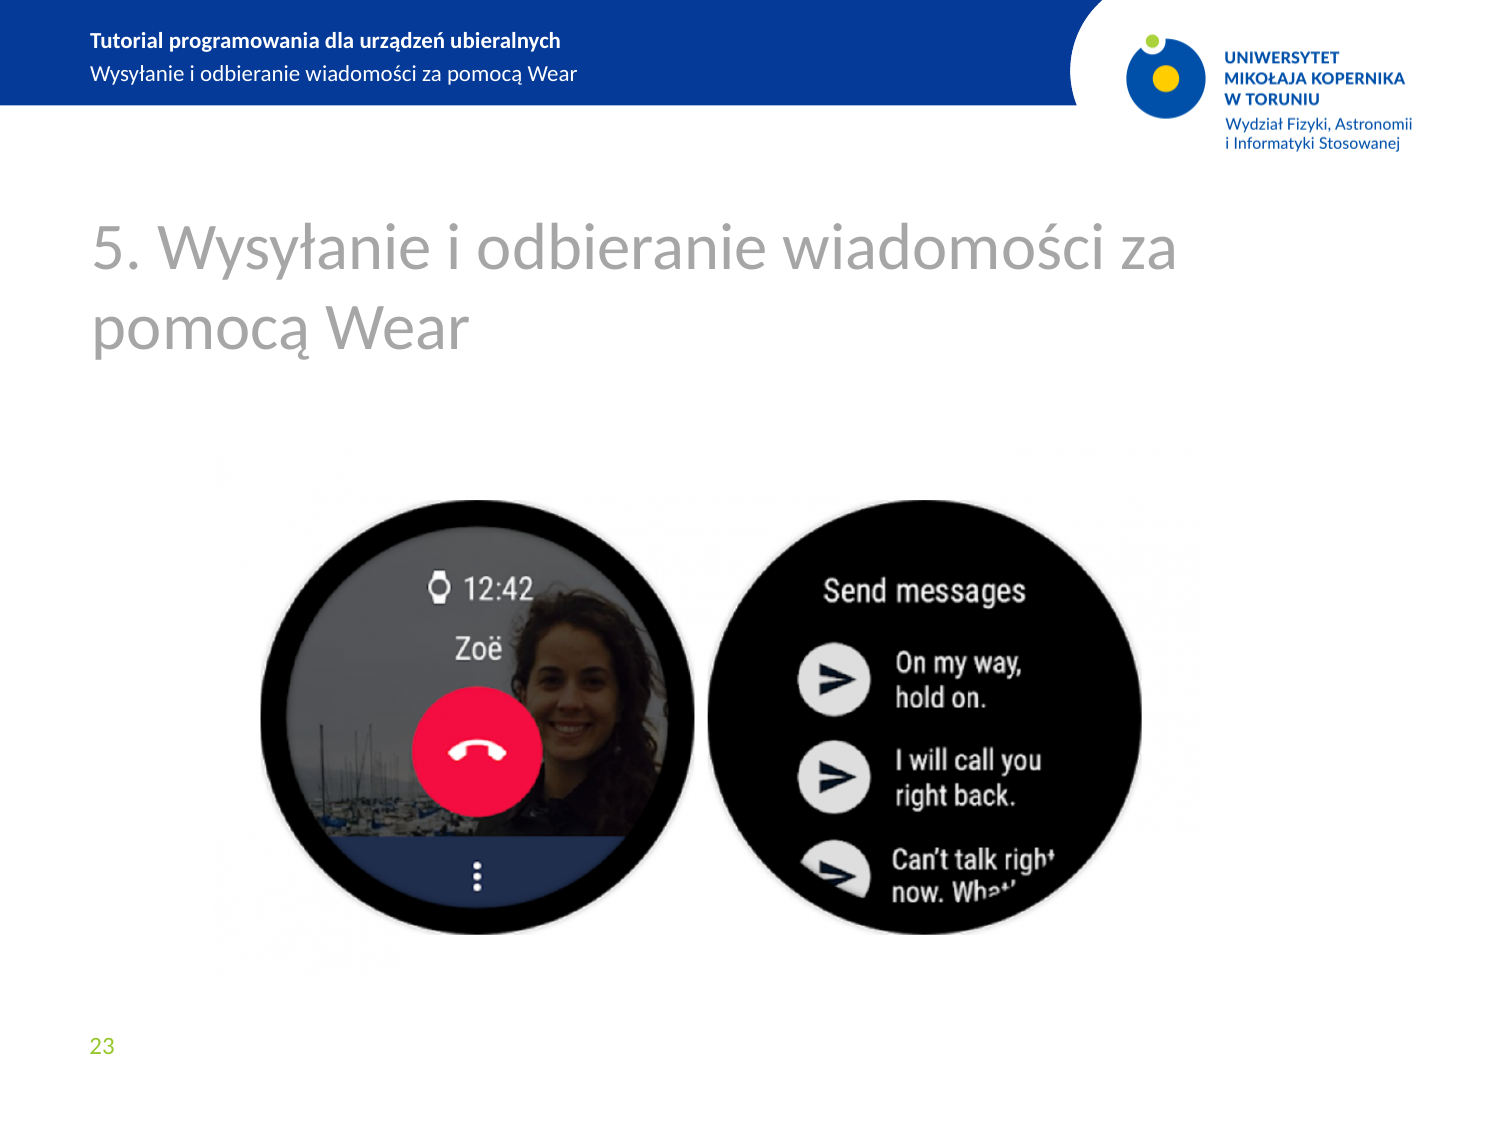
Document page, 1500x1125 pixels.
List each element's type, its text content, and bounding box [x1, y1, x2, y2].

list Wysyłanie i odbieranie wiadomości za pomocą Wear [75, 50, 1040, 96]
list Tutorial programowania dla urządzeń ubieralnych [75, 18, 1040, 50]
picture [1100, 8, 1438, 178]
list 5. Wysyłanie i odbieranie wiadomości za pomocą Wear [77, 195, 1218, 363]
picture [209, 447, 1201, 979]
